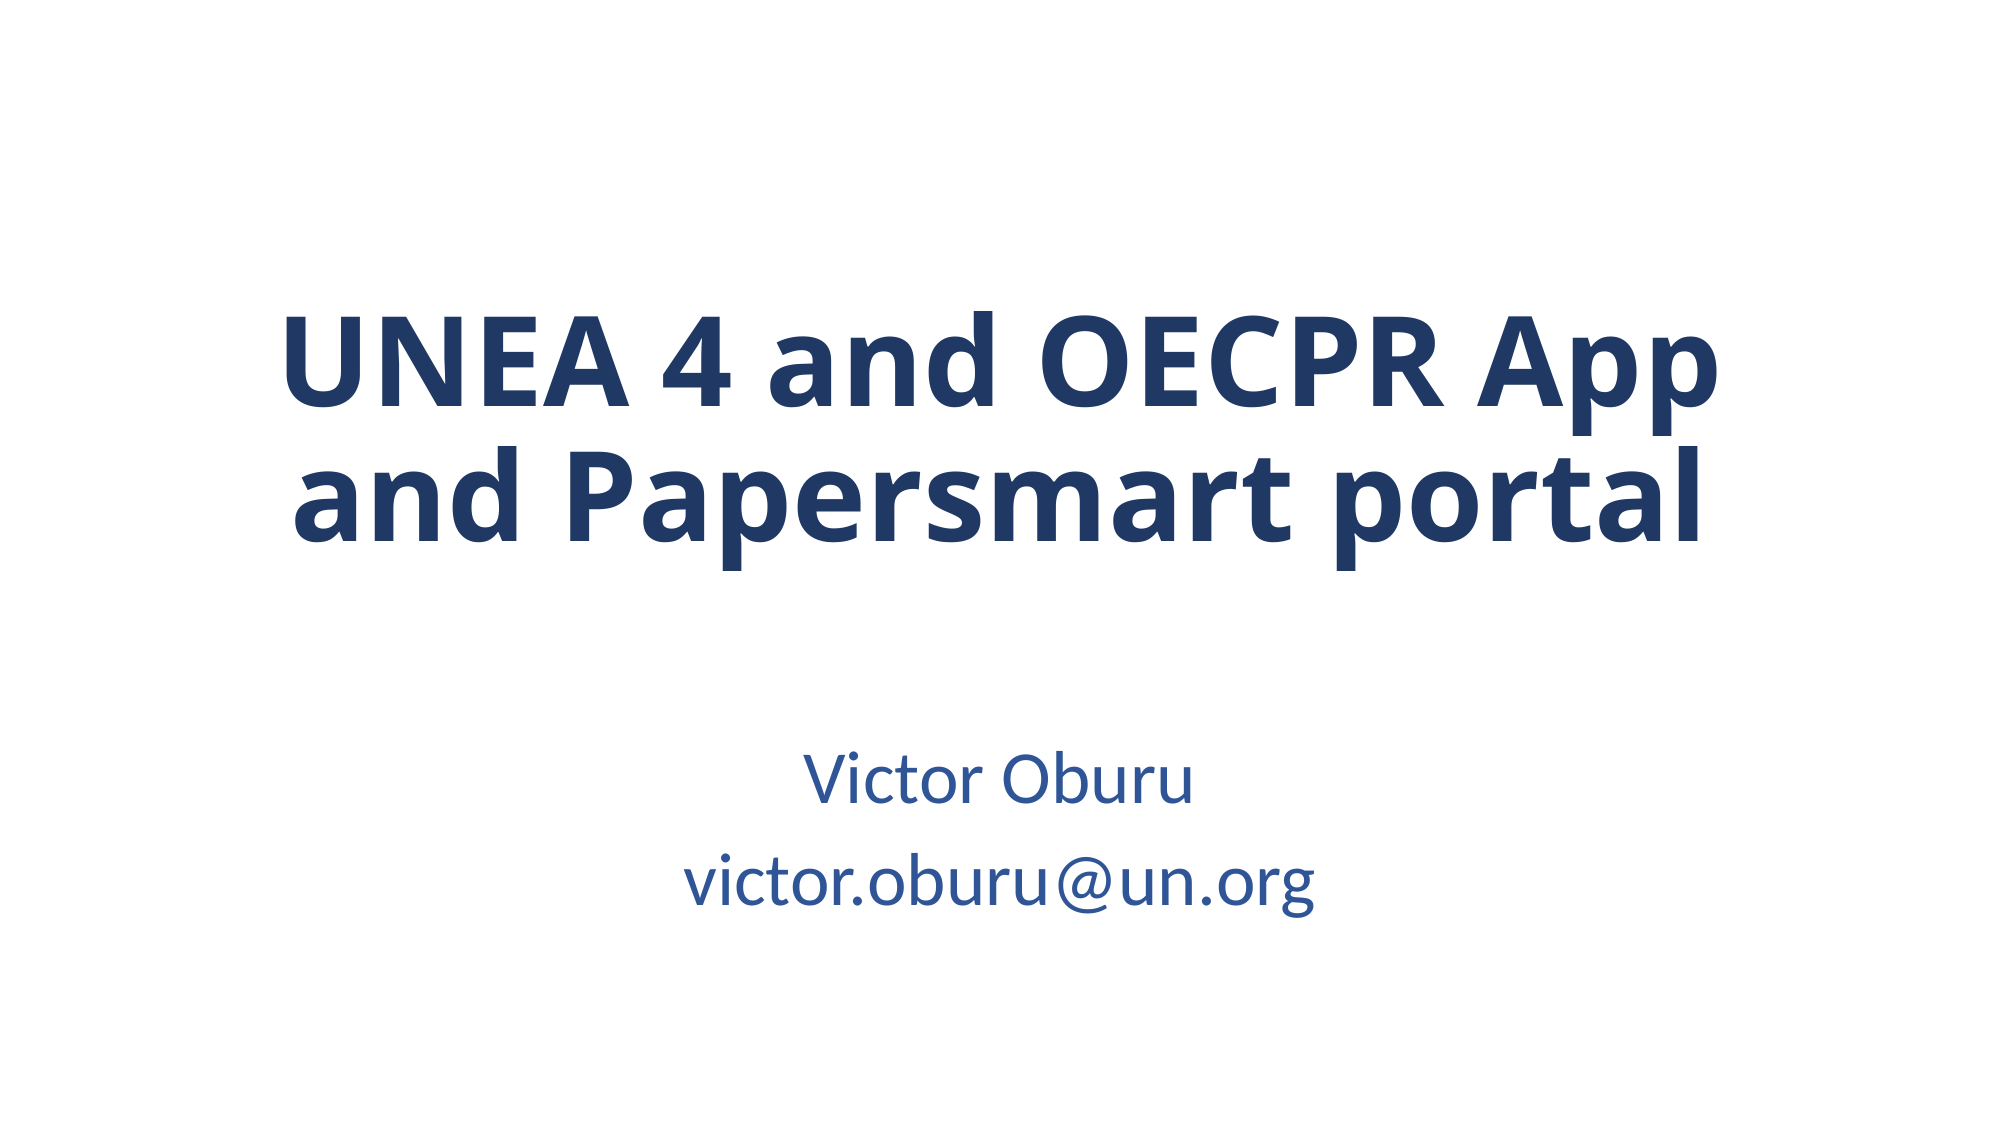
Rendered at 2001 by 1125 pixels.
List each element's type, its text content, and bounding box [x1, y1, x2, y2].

subtitle Victor Oburu victor.oburu@un.org [249, 731, 1750, 1004]
title UNEA 4 and OECPR App and Papersmart portal [249, 184, 1750, 576]
